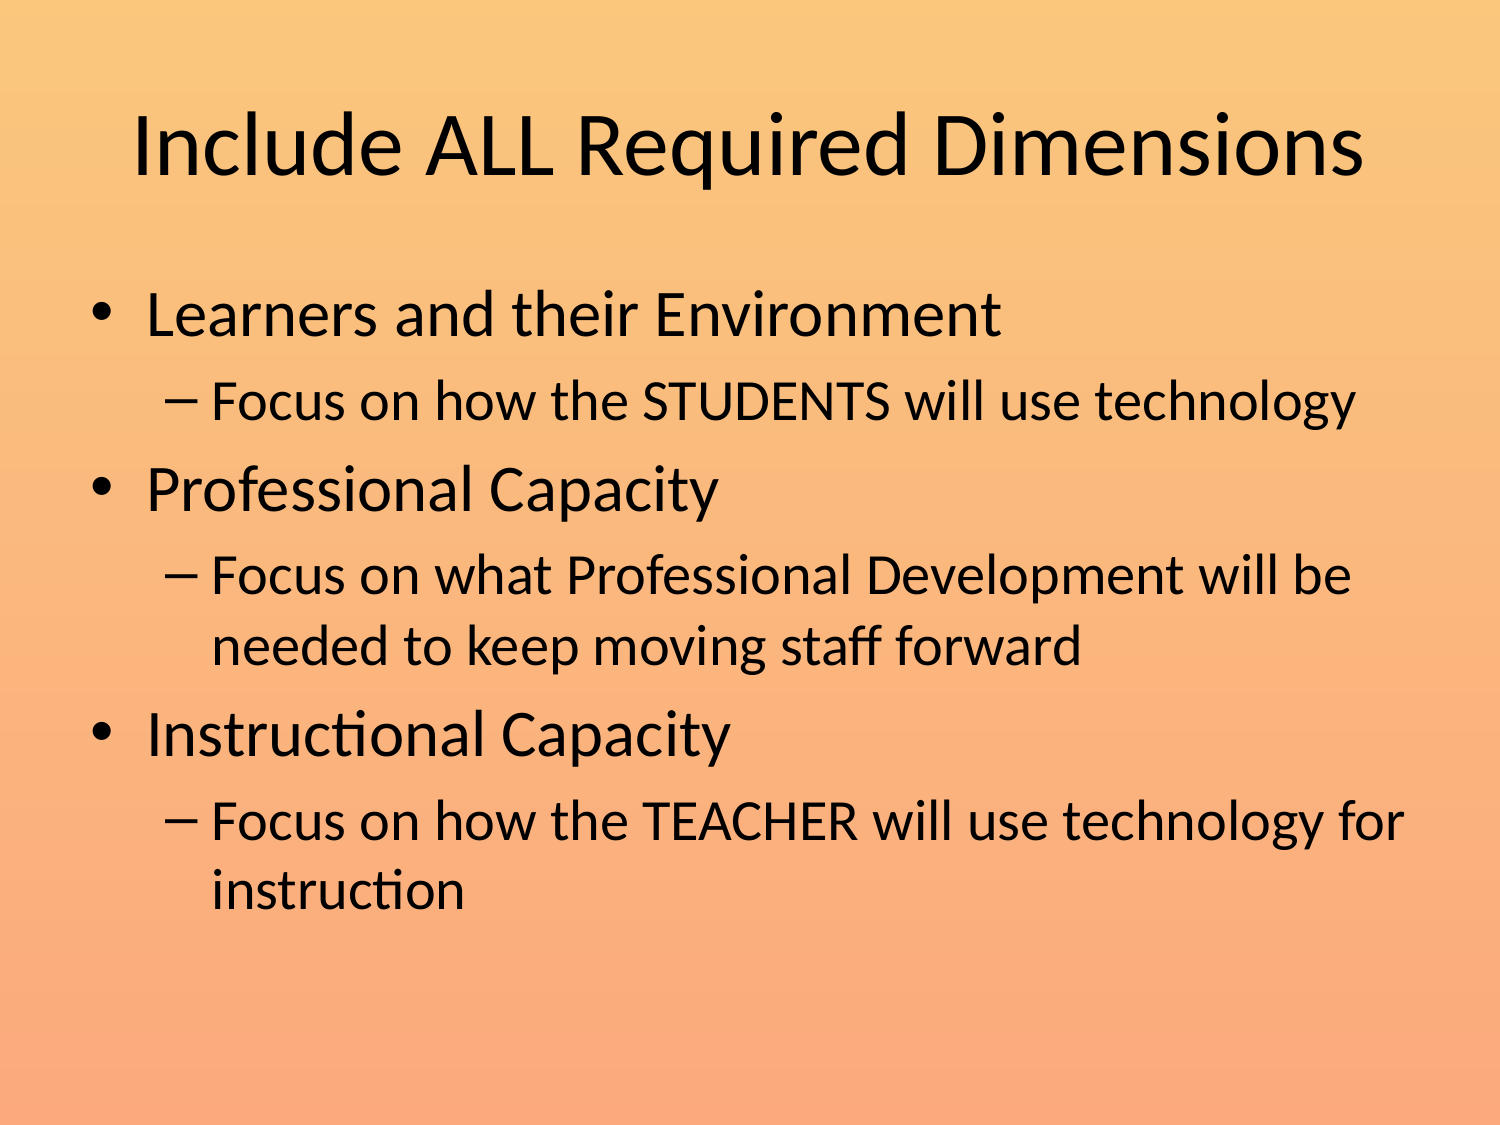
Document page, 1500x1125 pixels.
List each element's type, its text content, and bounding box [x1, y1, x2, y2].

title Include ALL Required Dimensions [75, 45, 1425, 233]
list Learners and their Environment Focus on how the STUDENTS will use technology Professional Capacity Focus on what Professional Development will be needed to keep moving staff forward Instructional Capacity Focus on how the TEACHER will use technology for instruction [75, 262, 1425, 1005]
